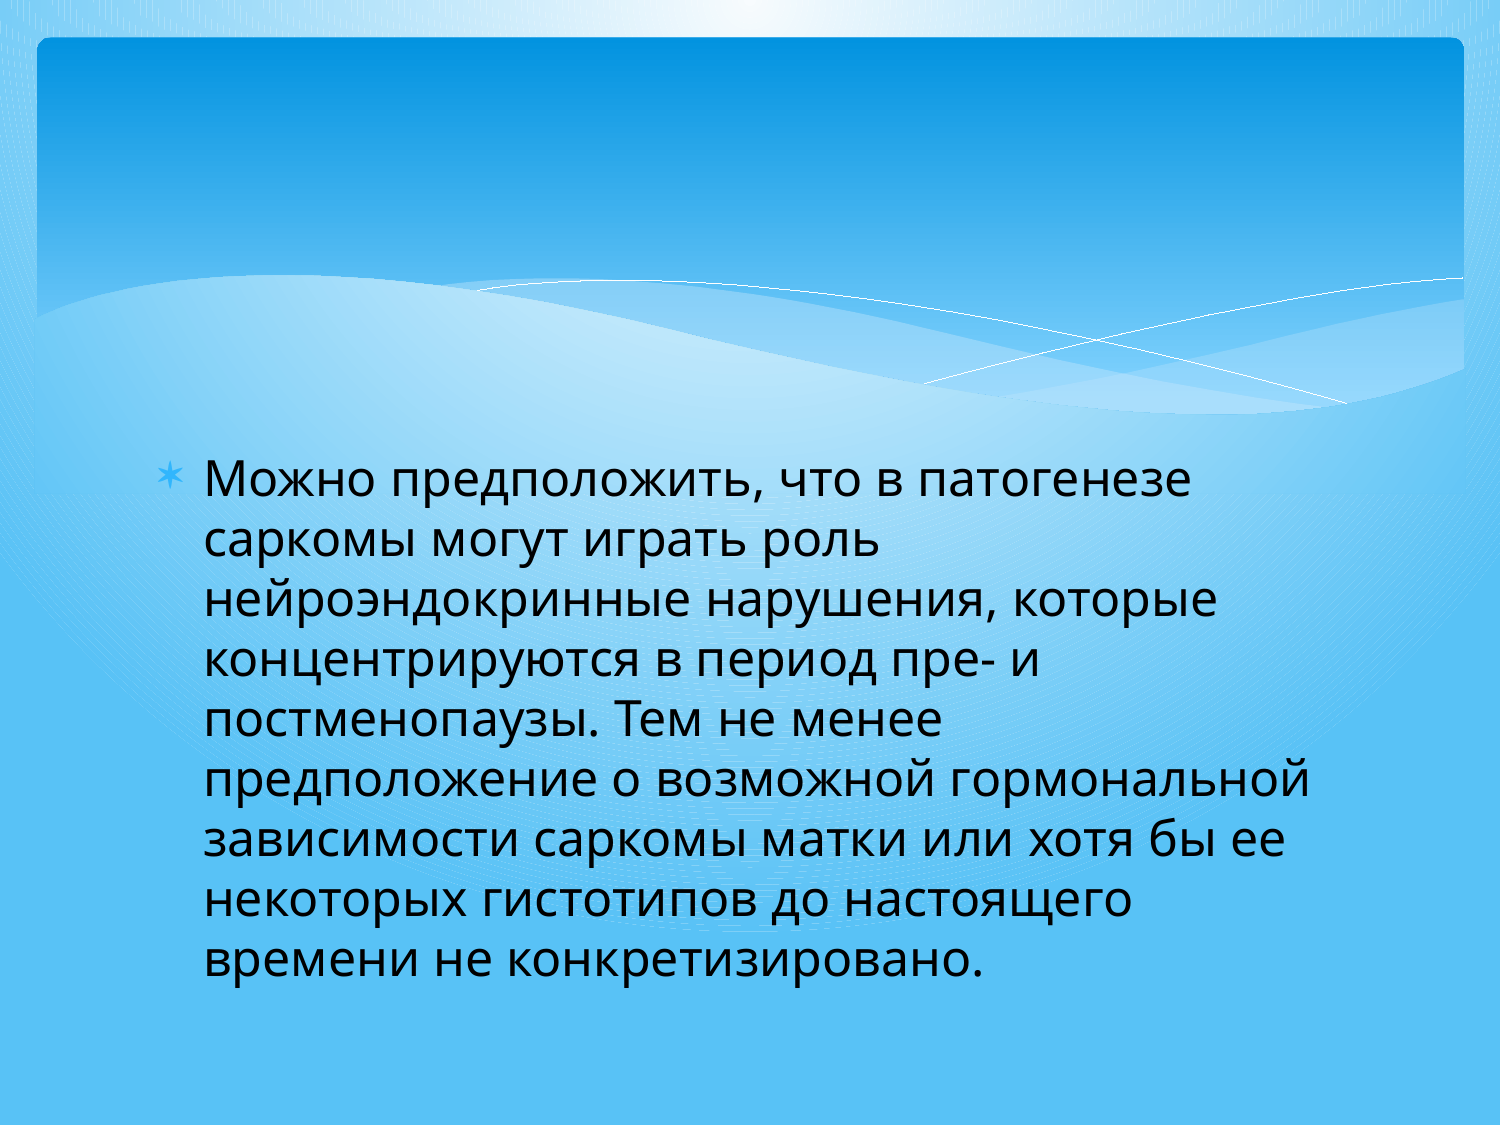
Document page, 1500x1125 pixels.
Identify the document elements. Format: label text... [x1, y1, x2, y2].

list Можно предположить, что в патогенезе саркомы могут играть роль нейроэндокринные нарушения, которые концентрируются в период пре- и постменопаузы. Тем не менее предположение о возможной гормональной зависимости саркомы матки или хотя бы ее некоторых гистотипов до настоящего времени не конкретизировано. [143, 438, 1359, 1005]
